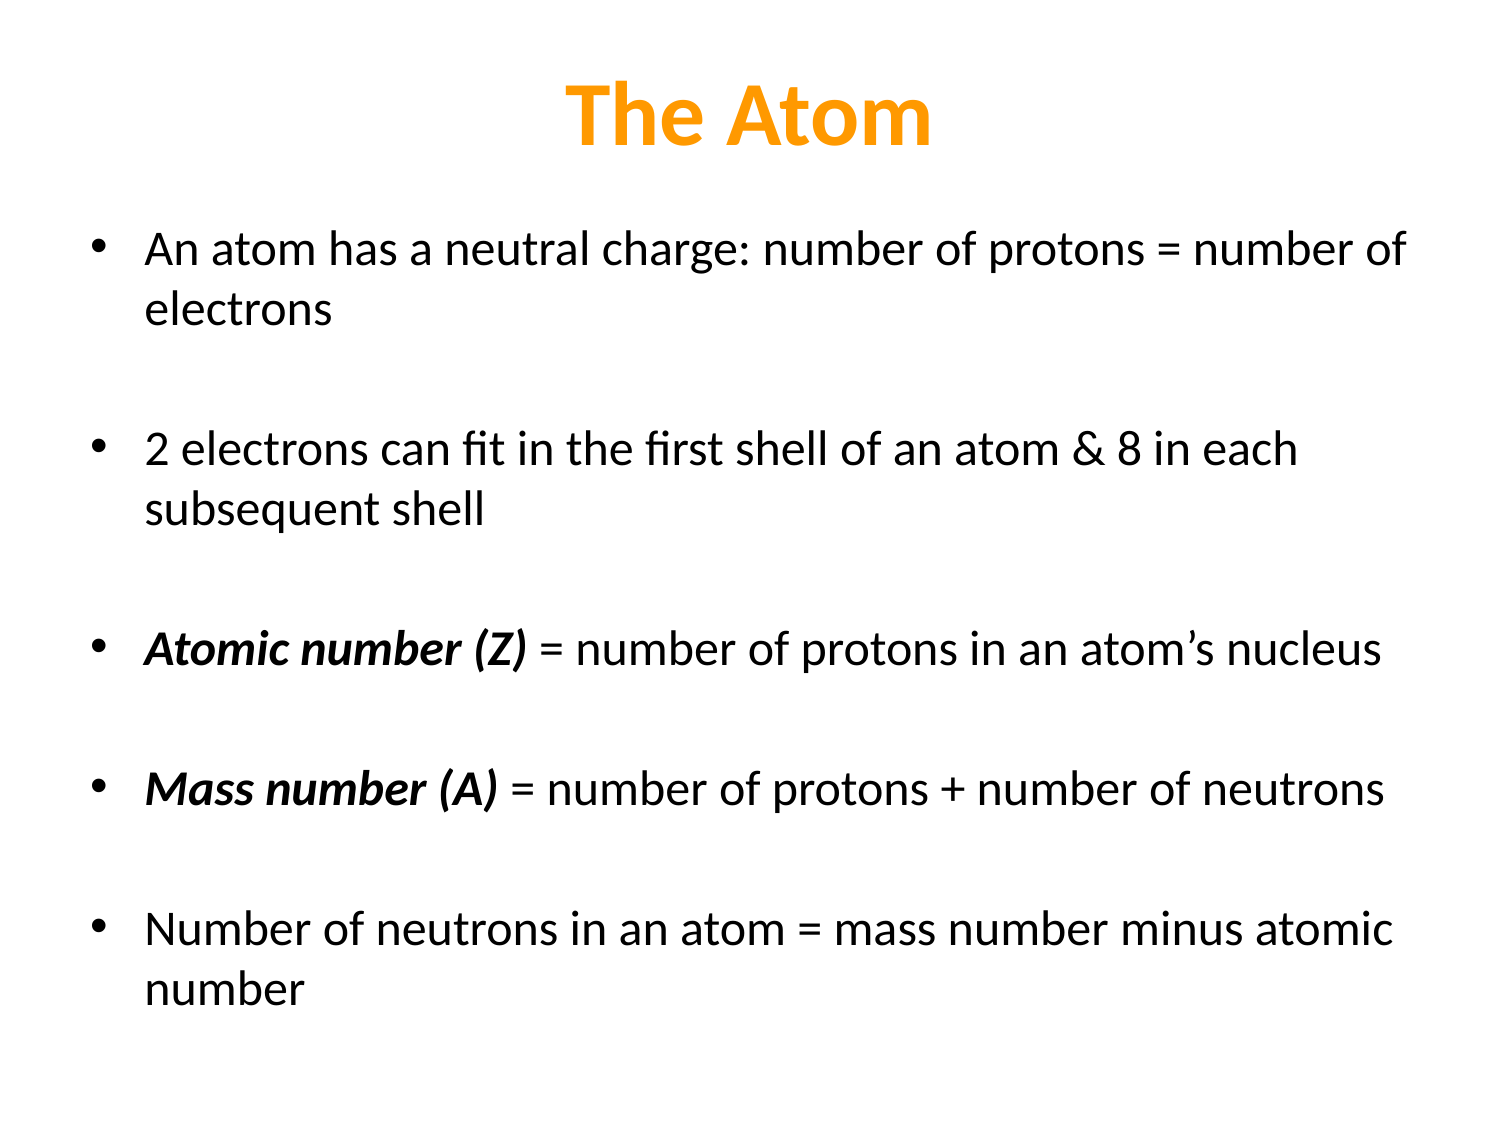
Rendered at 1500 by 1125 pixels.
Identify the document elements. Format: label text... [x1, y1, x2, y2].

list An atom has a neutral charge: number of protons = number of electrons 2 electrons can fit in the first shell of an atom & 8 in each subsequent shell Atomic number (Z) = number of protons in an atom’s nucleus Mass number (A) = number of protons + number of neutrons Number of neutrons in an atom = mass number minus atomic number [75, 208, 1425, 1071]
title The Atom [75, 45, 1425, 173]
